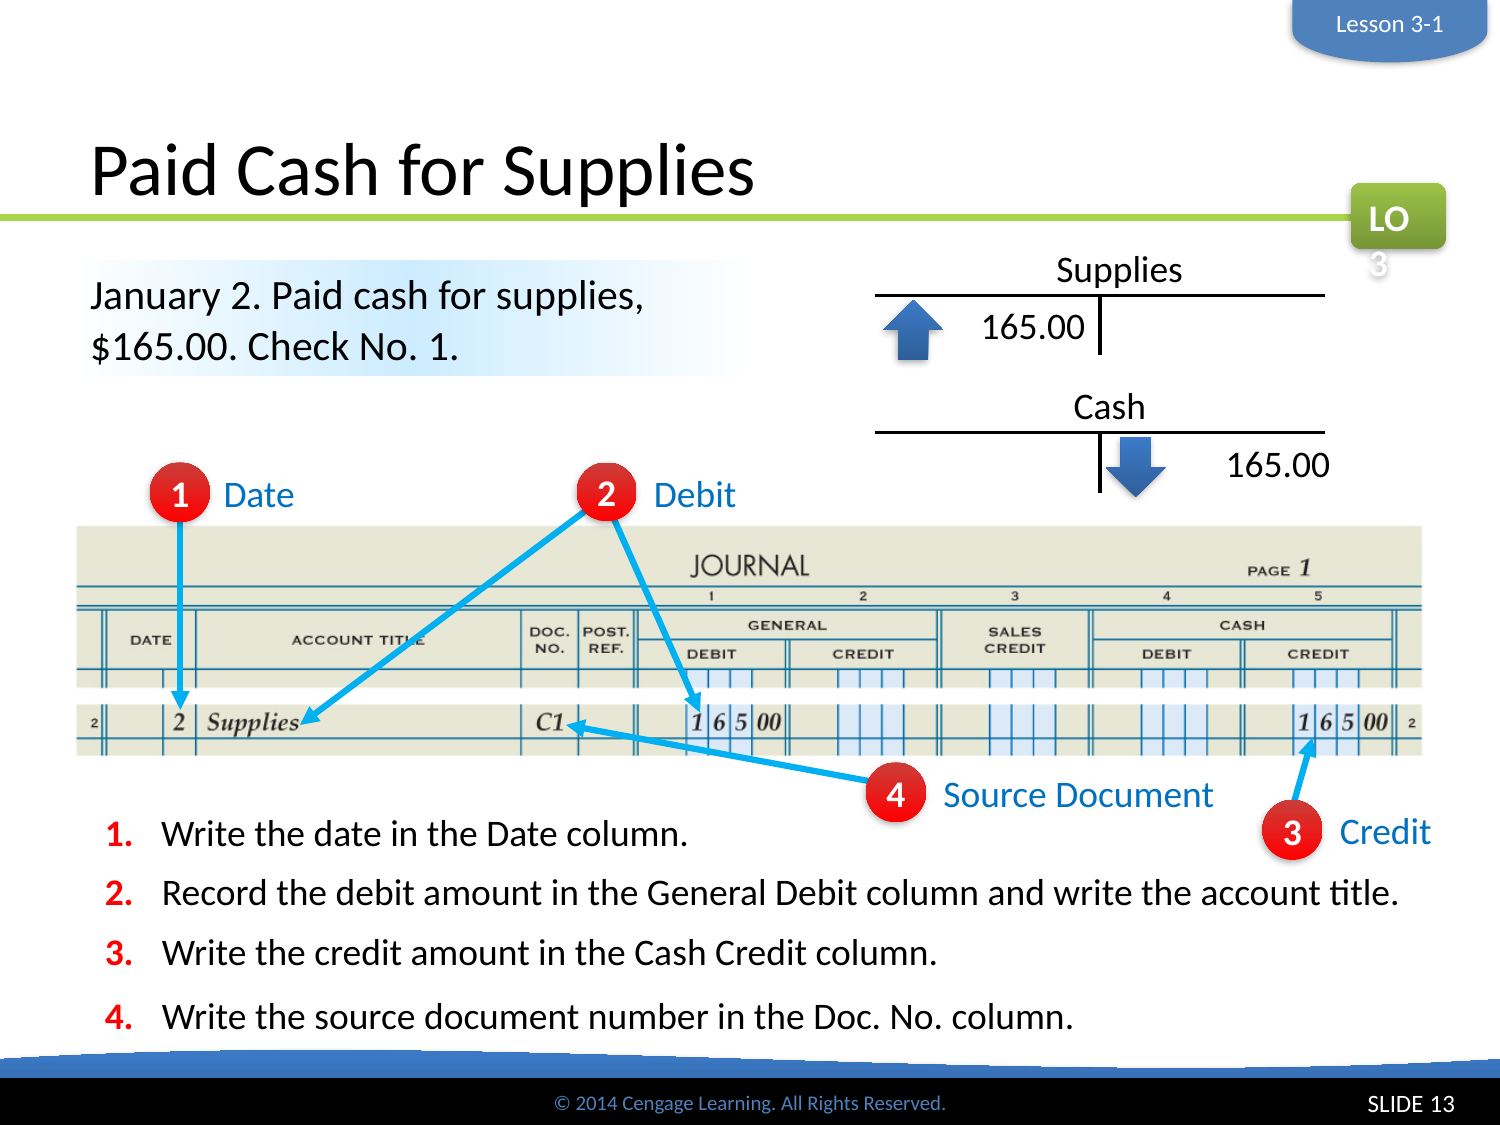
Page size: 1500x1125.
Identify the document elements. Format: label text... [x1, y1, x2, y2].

picture [790, 524, 1426, 737]
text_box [874, 237, 1356, 356]
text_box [299, 462, 790, 726]
text_box 4. Write the source document number in the Doc. No. column. [90, 984, 1475, 1045]
text_box 2. Record the debit amount in the General Debit column and write the account title. [90, 862, 1450, 920]
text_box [149, 462, 297, 711]
text_box Lesson 3-1 [1321, 0, 1459, 45]
title Paid Cash for Supplies [75, 29, 1350, 218]
text_box 3. Write the credit amount in the Cash Credit column. [90, 920, 1475, 981]
text_box [1292, 0, 1488, 63]
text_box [1262, 737, 1463, 861]
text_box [874, 374, 1346, 494]
text_box LO3 [1350, 183, 1446, 250]
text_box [565, 724, 1267, 824]
text_box January 2. Paid cash for supplies, $165.00. Check No. 1. [74, 260, 750, 376]
slide_number SLIDE 13 [1170, 1080, 1470, 1125]
text_box 1. Write the date in the Date column. [89, 801, 1257, 862]
picture [74, 524, 565, 758]
